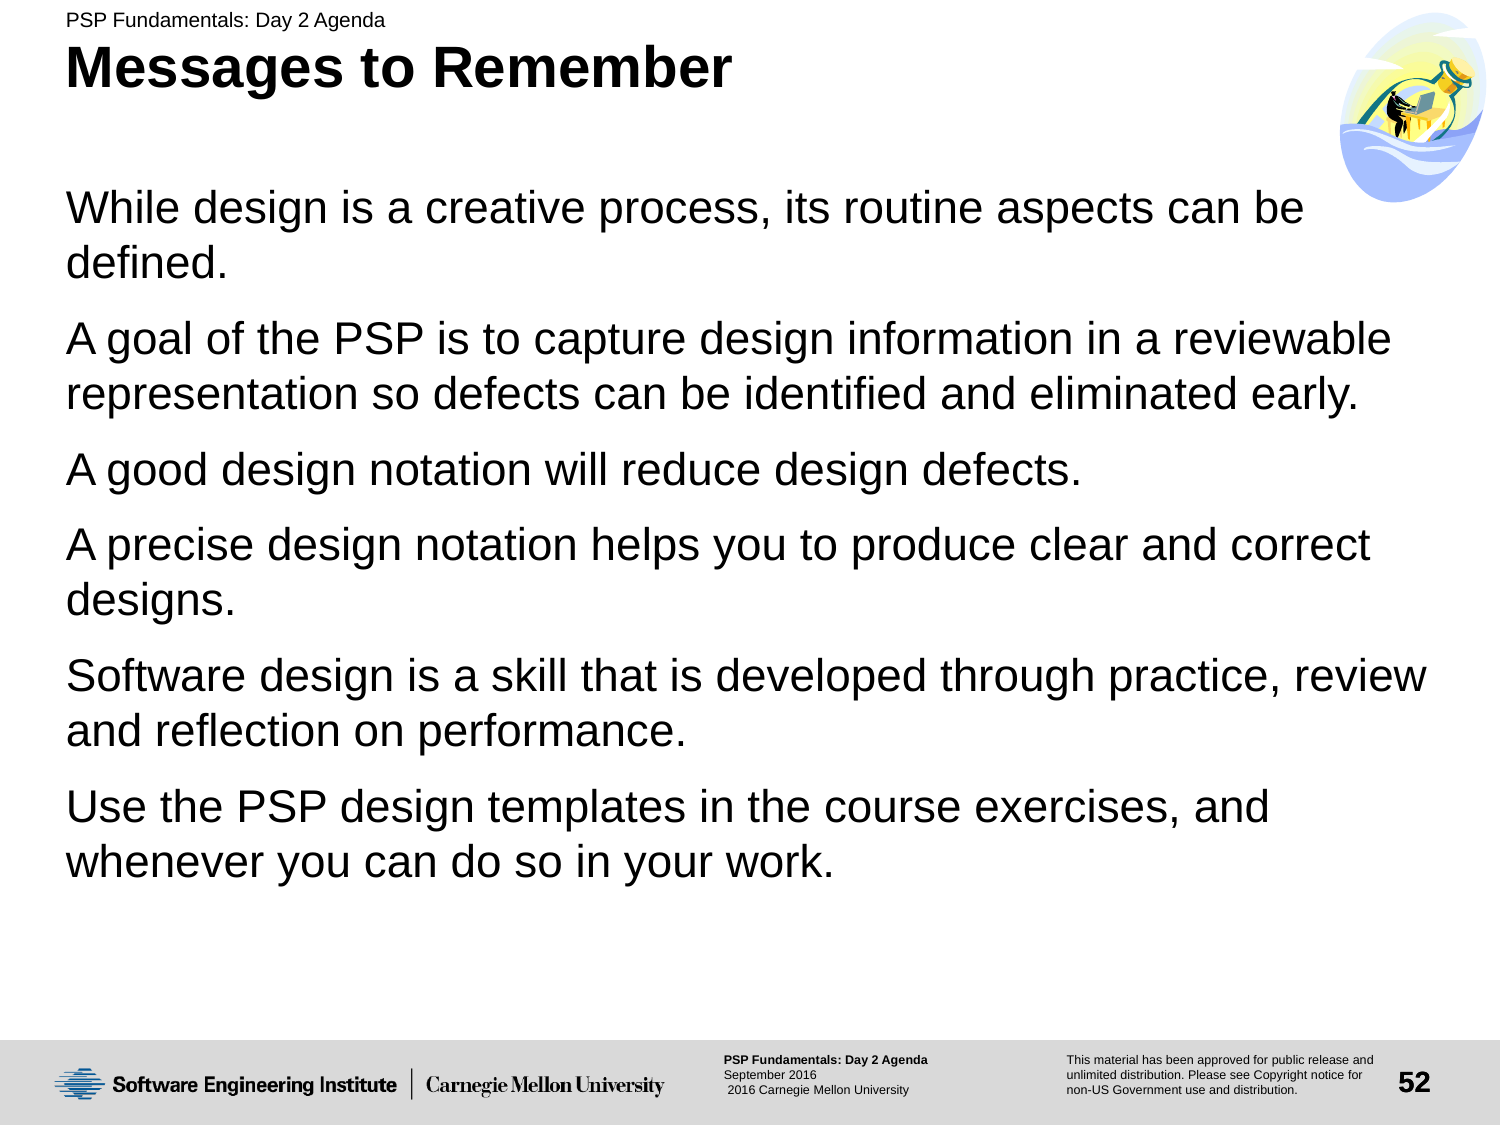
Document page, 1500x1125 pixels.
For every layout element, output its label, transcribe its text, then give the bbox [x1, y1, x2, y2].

list While design is a creative process, its routine aspects can be defined. A goal of the PSP is to capture design information in a reviewable representation so defects can be identified and eliminated early. A good design notation will reduce design defects. A precise design notation helps you to produce clear and correct designs. Software design is a skill that is developed through practice, review and reflection on performance. Use the PSP design templates in the course exercises, and whenever you can do so in your work. [65, 177, 1431, 1000]
title Messages to Remember [65, 37, 1337, 148]
picture [1337, 10, 1489, 205]
picture [46, 1061, 673, 1104]
